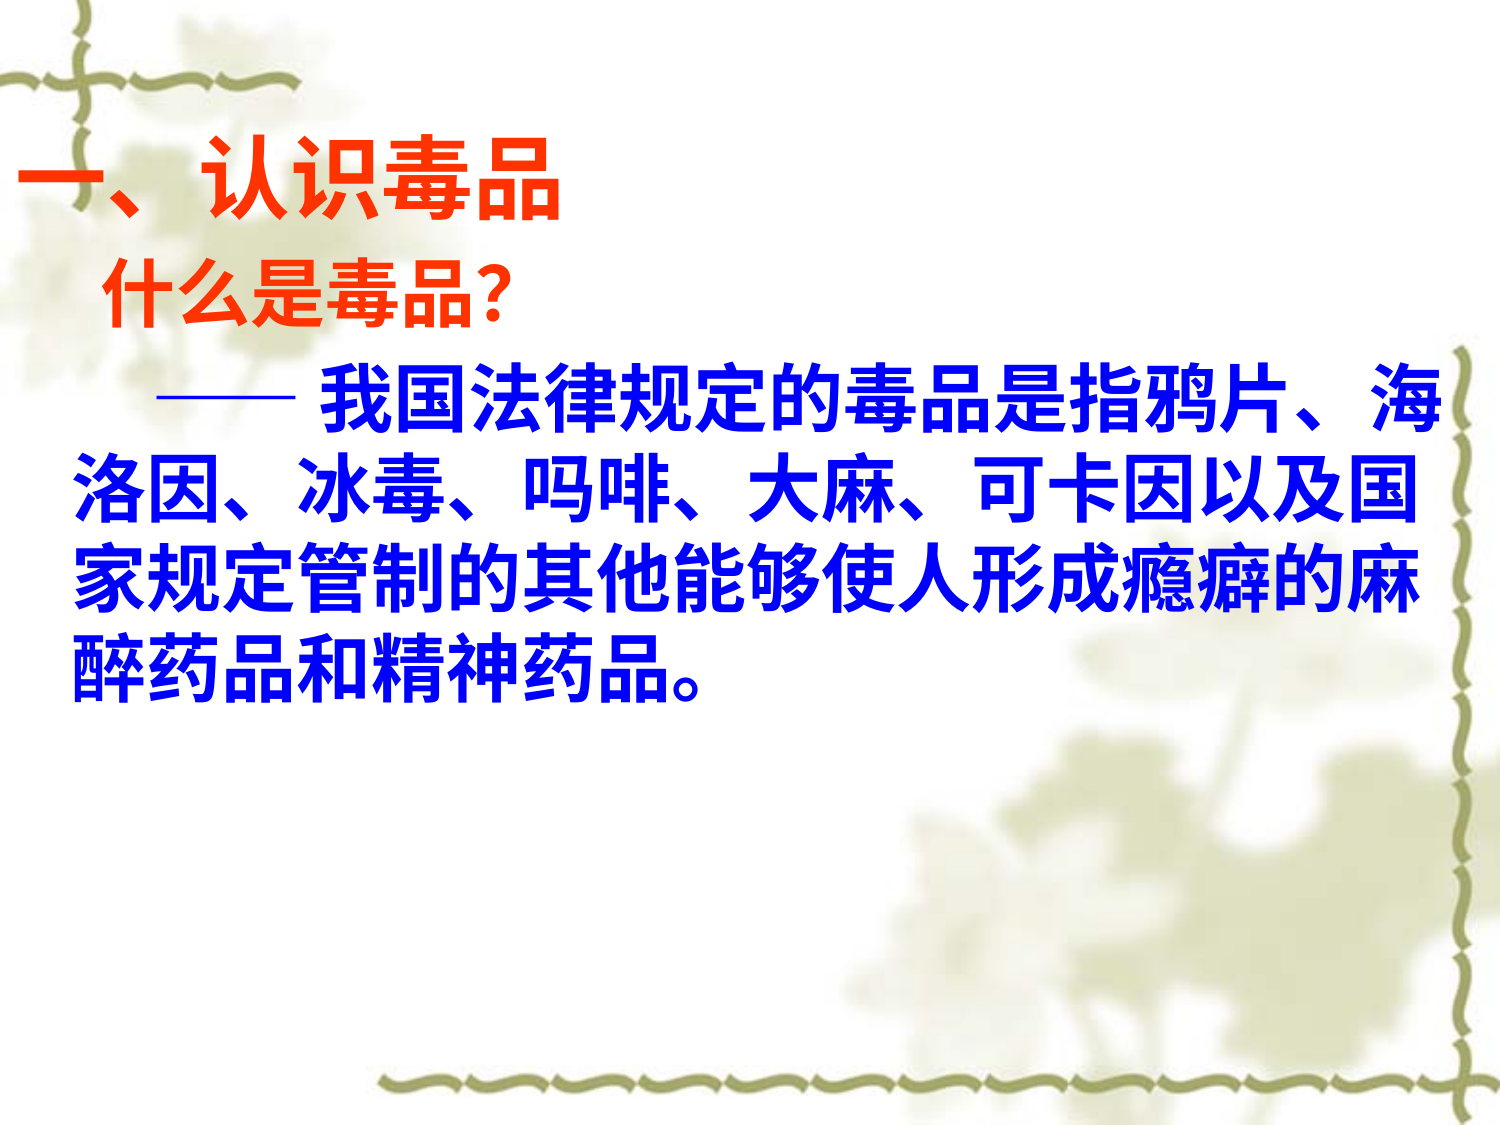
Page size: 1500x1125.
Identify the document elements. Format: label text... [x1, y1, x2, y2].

list 一、认识毒品 什么是毒品？ ——我国法律规定的毒品是指鸦片、海洛因、冰毒、吗啡、大麻、可卡因以及国家规定管制的其他能够使人形成瘾癖的麻醉药品和精神药品。 [0, 113, 1483, 811]
picture [0, 0, 1500, 1125]
